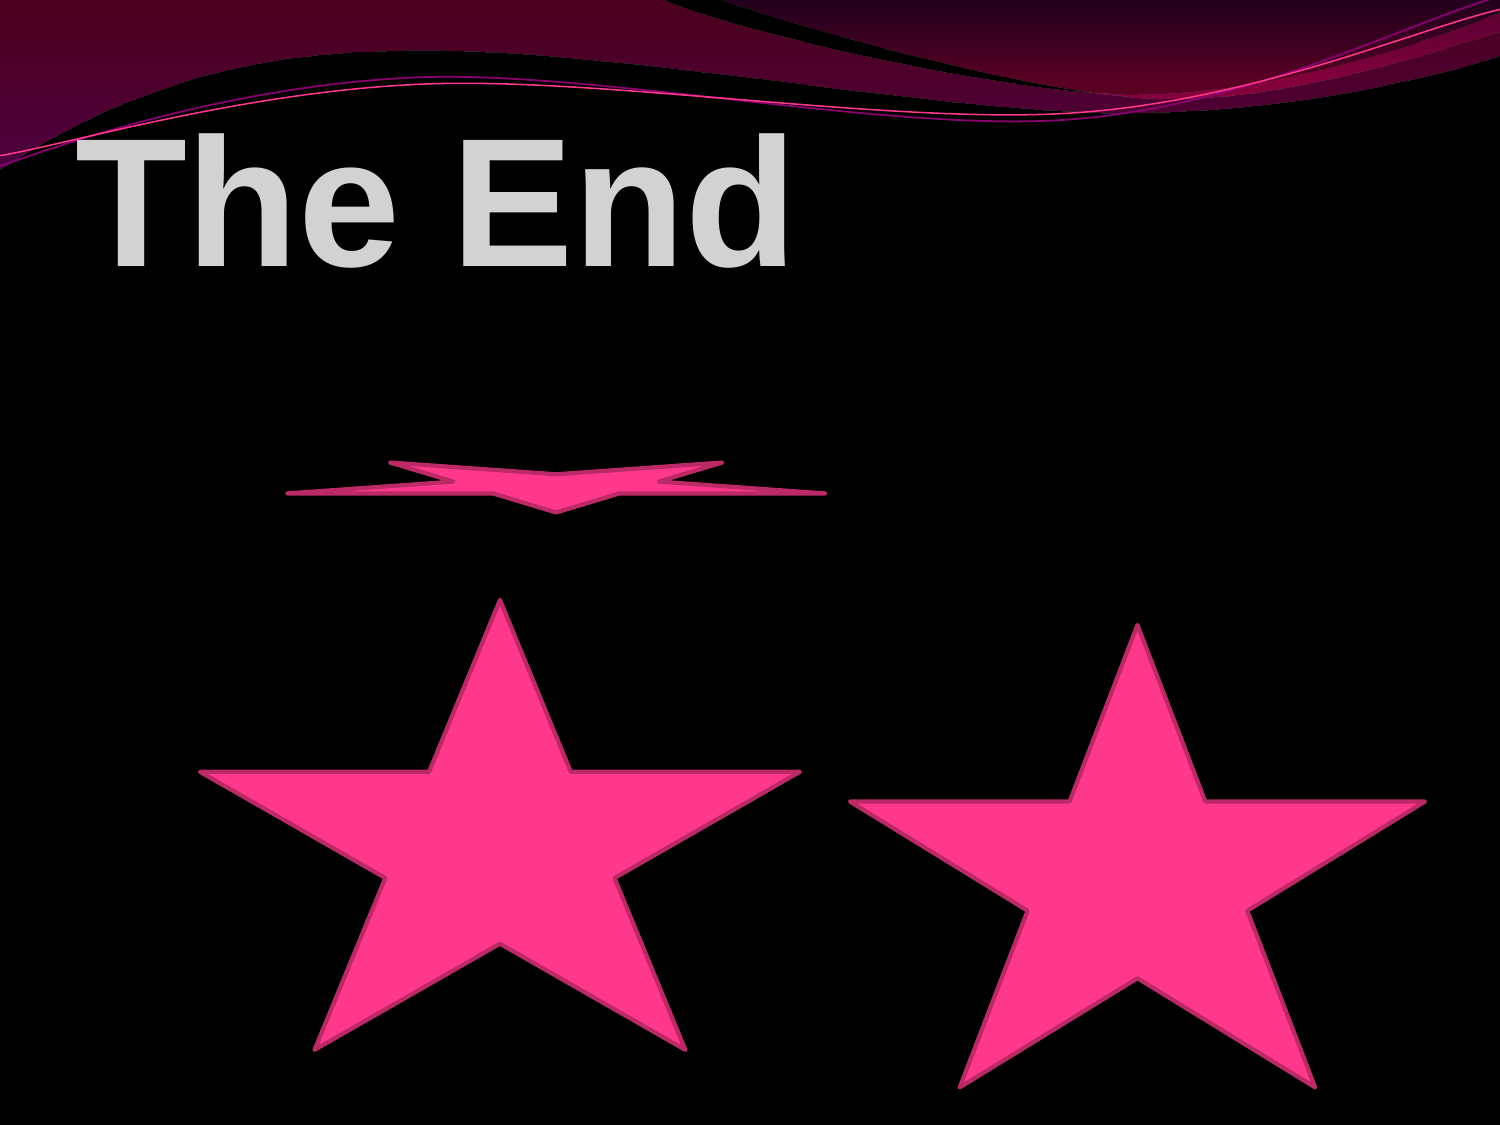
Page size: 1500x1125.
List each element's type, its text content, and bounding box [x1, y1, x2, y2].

text_box [197, 597, 802, 1052]
text_box [285, 460, 827, 515]
title The End [75, 115, 1425, 303]
text_box [847, 622, 1427, 1090]
